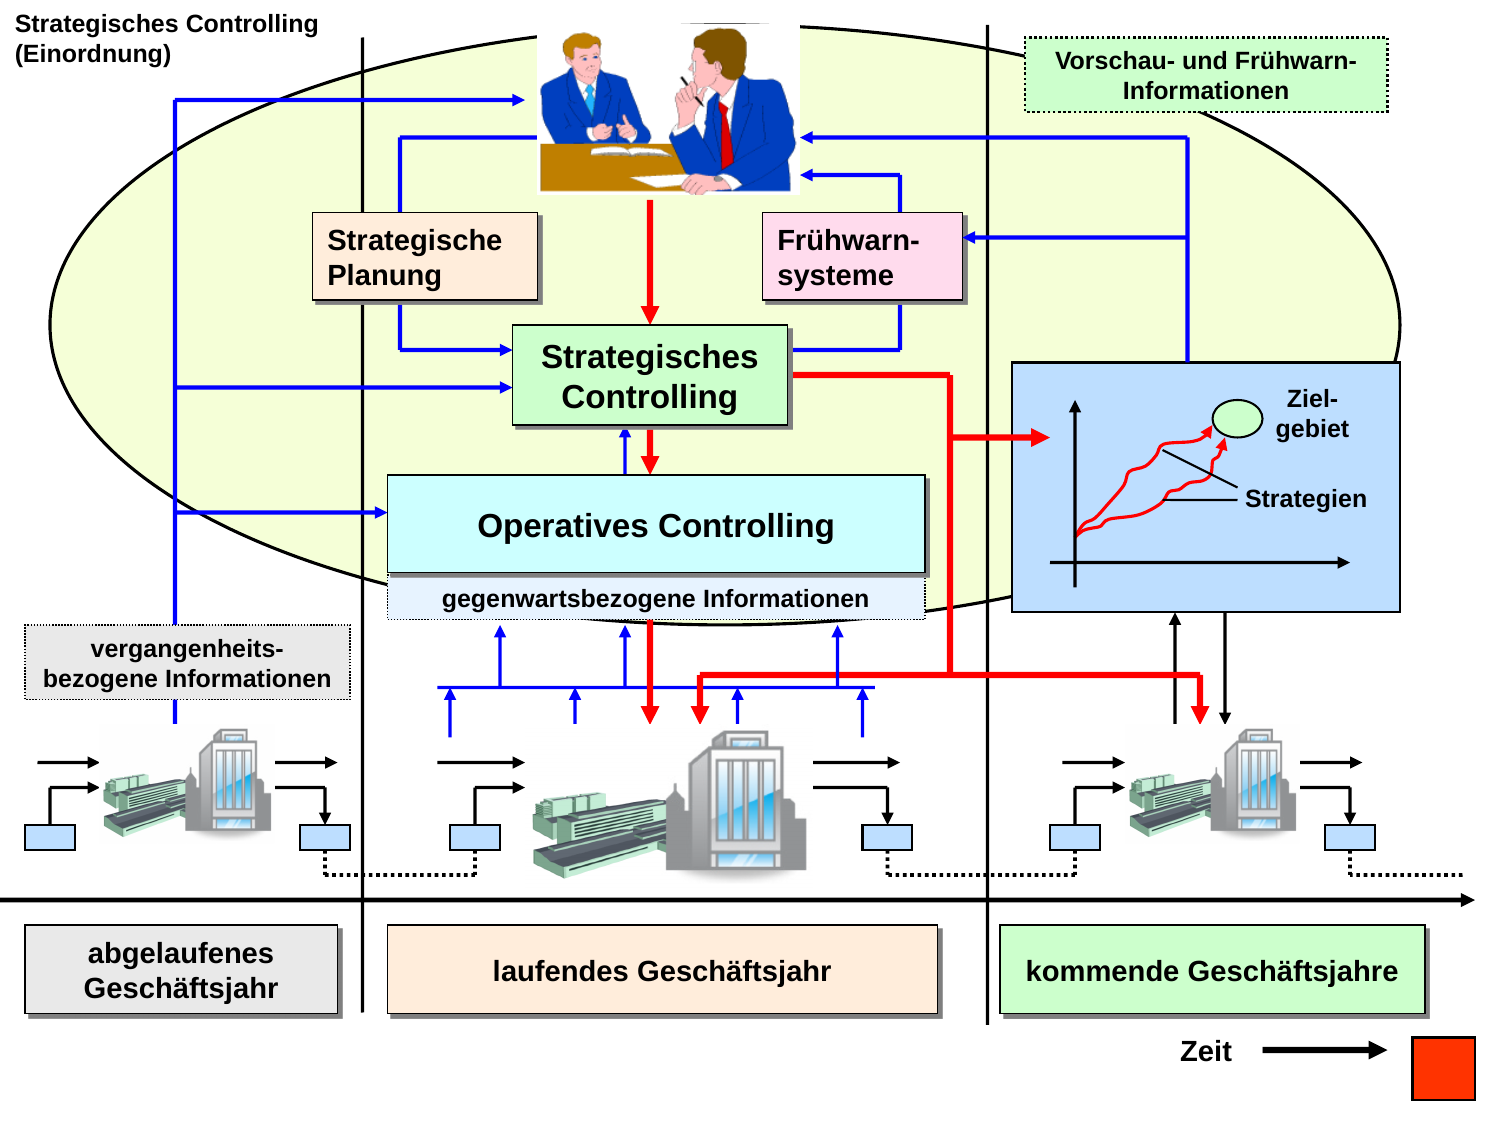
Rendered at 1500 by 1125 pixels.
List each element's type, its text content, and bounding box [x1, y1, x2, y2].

text_box [804, 168, 900, 182]
text_box [174, 506, 387, 519]
text_box [949, 431, 1051, 444]
text_box [1412, 1037, 1475, 1100]
text_box [1304, 756, 1363, 769]
text_box [643, 620, 657, 723]
text_box [731, 687, 744, 723]
text_box vergangenheits-bezogene Informationen [24, 624, 350, 700]
text_box Vorschau- und Frühwarn-Informationen [1024, 37, 1388, 113]
text_box Zeit [1149, 1024, 1263, 1075]
text_box [1068, 399, 1082, 562]
text_box [437, 756, 519, 769]
text_box [988, 893, 1475, 907]
text_box [400, 138, 649, 349]
text_box Strategische Planung [312, 212, 538, 300]
text_box [443, 688, 457, 738]
text_box [643, 430, 657, 474]
text_box [626, 430, 649, 474]
text_box [199, 513, 362, 578]
text_box [1343, 788, 1357, 825]
text_box [475, 781, 519, 794]
text_box [603, 620, 649, 624]
text_box [174, 93, 526, 107]
text_box [176, 381, 512, 394]
text_box [1049, 556, 1351, 569]
text_box [651, 376, 987, 612]
text_box [1075, 781, 1119, 794]
text_box [618, 430, 632, 474]
text_box [693, 674, 707, 723]
text_box [50, 781, 94, 794]
text_box [804, 138, 987, 237]
text_box [280, 75, 362, 99]
text_box [643, 203, 657, 324]
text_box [1124, 724, 1301, 844]
text_box [363, 513, 391, 585]
text_box [856, 687, 869, 738]
text_box [568, 687, 582, 723]
text_box [816, 756, 901, 769]
text_box [363, 305, 512, 387]
text_box Frühwarn-systeme [762, 212, 963, 300]
text_box gegenwartsbezogene Informationen [387, 575, 925, 620]
text_box Strategisches Controlling [512, 324, 788, 425]
text_box [300, 825, 350, 850]
text_box [1212, 399, 1263, 438]
text_box [176, 101, 362, 387]
text_box [618, 624, 632, 688]
text_box [450, 825, 500, 850]
text_box Operatives Controlling [387, 474, 925, 573]
text_box [24, 825, 75, 850]
text_box Ziel- gebiet [1250, 374, 1375, 450]
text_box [537, 24, 801, 195]
text_box [988, 238, 1187, 437]
text_box [1168, 612, 1182, 675]
text_box [1050, 825, 1100, 850]
text_box [862, 825, 913, 850]
text_box kommende Geschäftsjahre [999, 924, 1425, 1014]
text_box [988, 48, 1400, 362]
text_box [318, 787, 332, 825]
text_box Strategisches Controlling (Einordnung) [0, 0, 425, 75]
text_box [651, 620, 847, 625]
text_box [99, 724, 276, 844]
text_box [1193, 674, 1207, 723]
text_box [49, 150, 175, 499]
text_box Strategien [1224, 474, 1388, 520]
text_box [802, 26, 987, 137]
text_box [1218, 612, 1232, 723]
text_box [988, 438, 1012, 602]
text_box [363, 37, 532, 212]
text_box abgelaufenes Geschäftsjahr [24, 924, 338, 1014]
text_box [962, 231, 1188, 244]
text_box [493, 624, 507, 688]
text_box [279, 756, 338, 769]
text_box [804, 131, 1187, 144]
text_box [1012, 362, 1400, 613]
text_box [1325, 825, 1375, 850]
text_box [1062, 756, 1119, 769]
text_box [1080, 437, 1228, 535]
text_box [1076, 425, 1213, 537]
text_box [881, 788, 894, 825]
text_box [37, 756, 94, 769]
text_box [363, 388, 624, 512]
text_box [399, 343, 512, 357]
text_box [651, 176, 987, 437]
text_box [524, 724, 813, 888]
text_box [831, 624, 844, 688]
text_box [176, 388, 362, 512]
text_box [1263, 1043, 1388, 1057]
text_box laufendes Geschäftsjahr [387, 924, 938, 1014]
